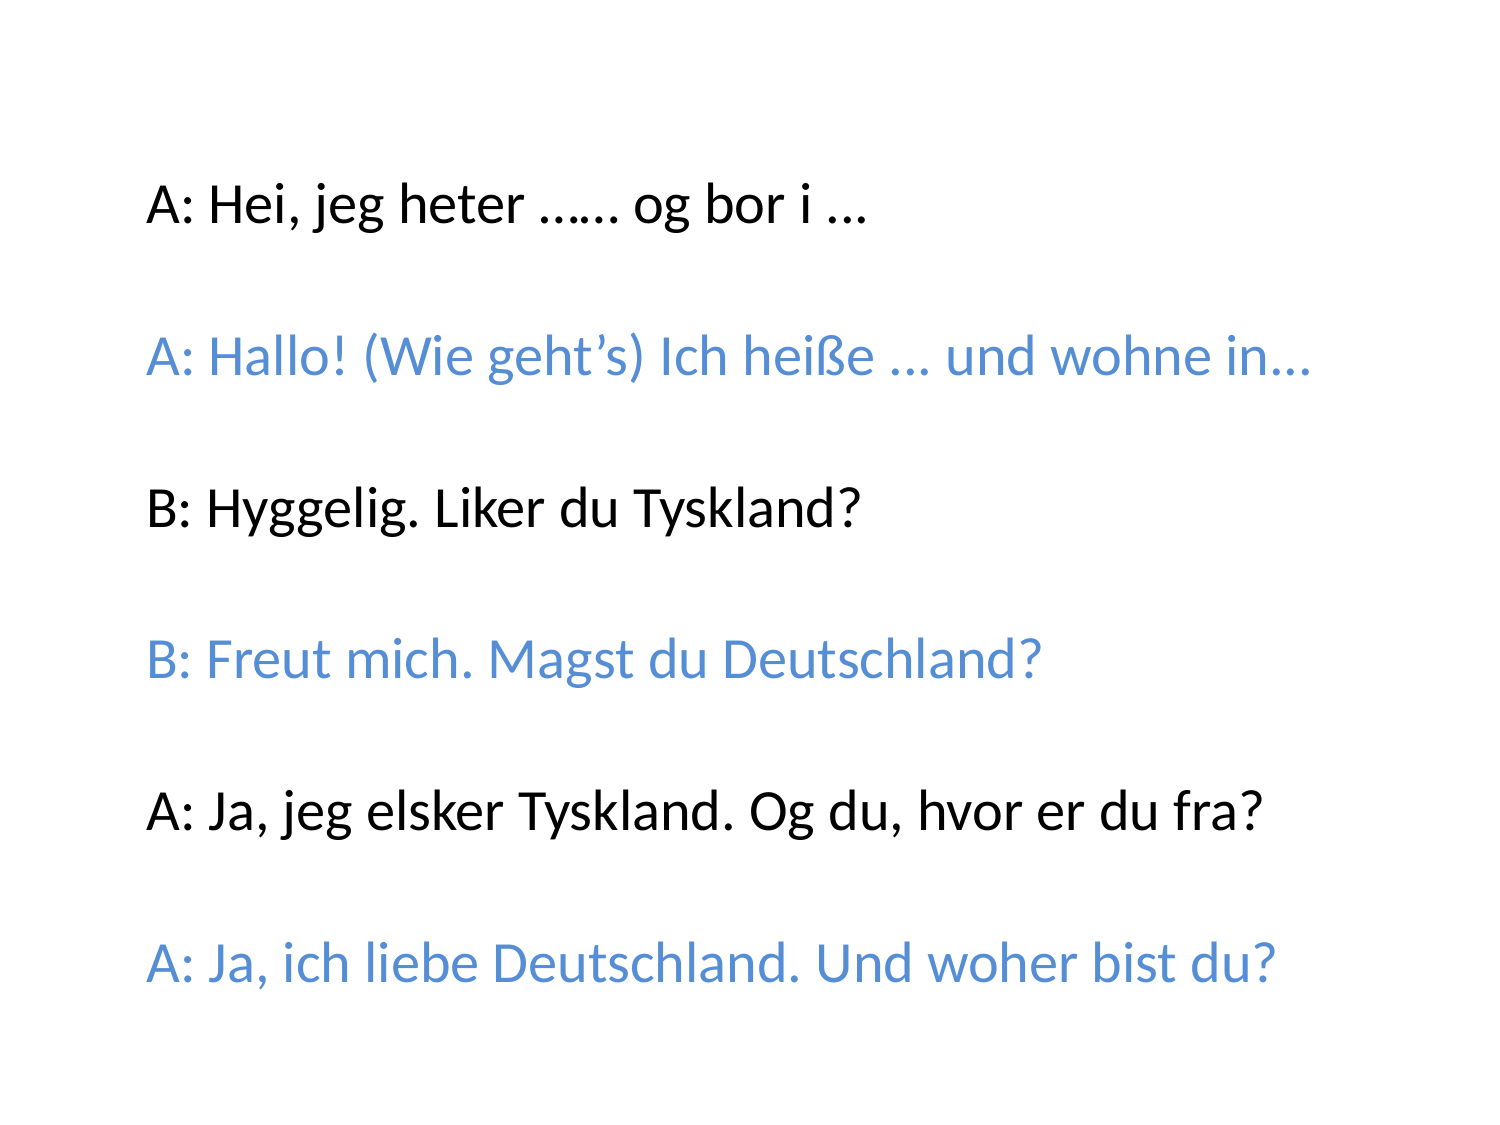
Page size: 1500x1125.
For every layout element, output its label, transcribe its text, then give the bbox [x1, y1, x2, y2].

list A: Hei, jeg heter …… og bor i ... A: Hallo! (Wie geht’s) Ich heiße ... und wohne in... B: Hyggelig. Liker du Tyskland? B: Freut mich. Magst du Deutschland? A: Ja, jeg elsker Tyskland. Og du, hvor er du fra? A: Ja, ich liebe Deutschland. Und woher bist du? [75, 76, 1425, 1005]
